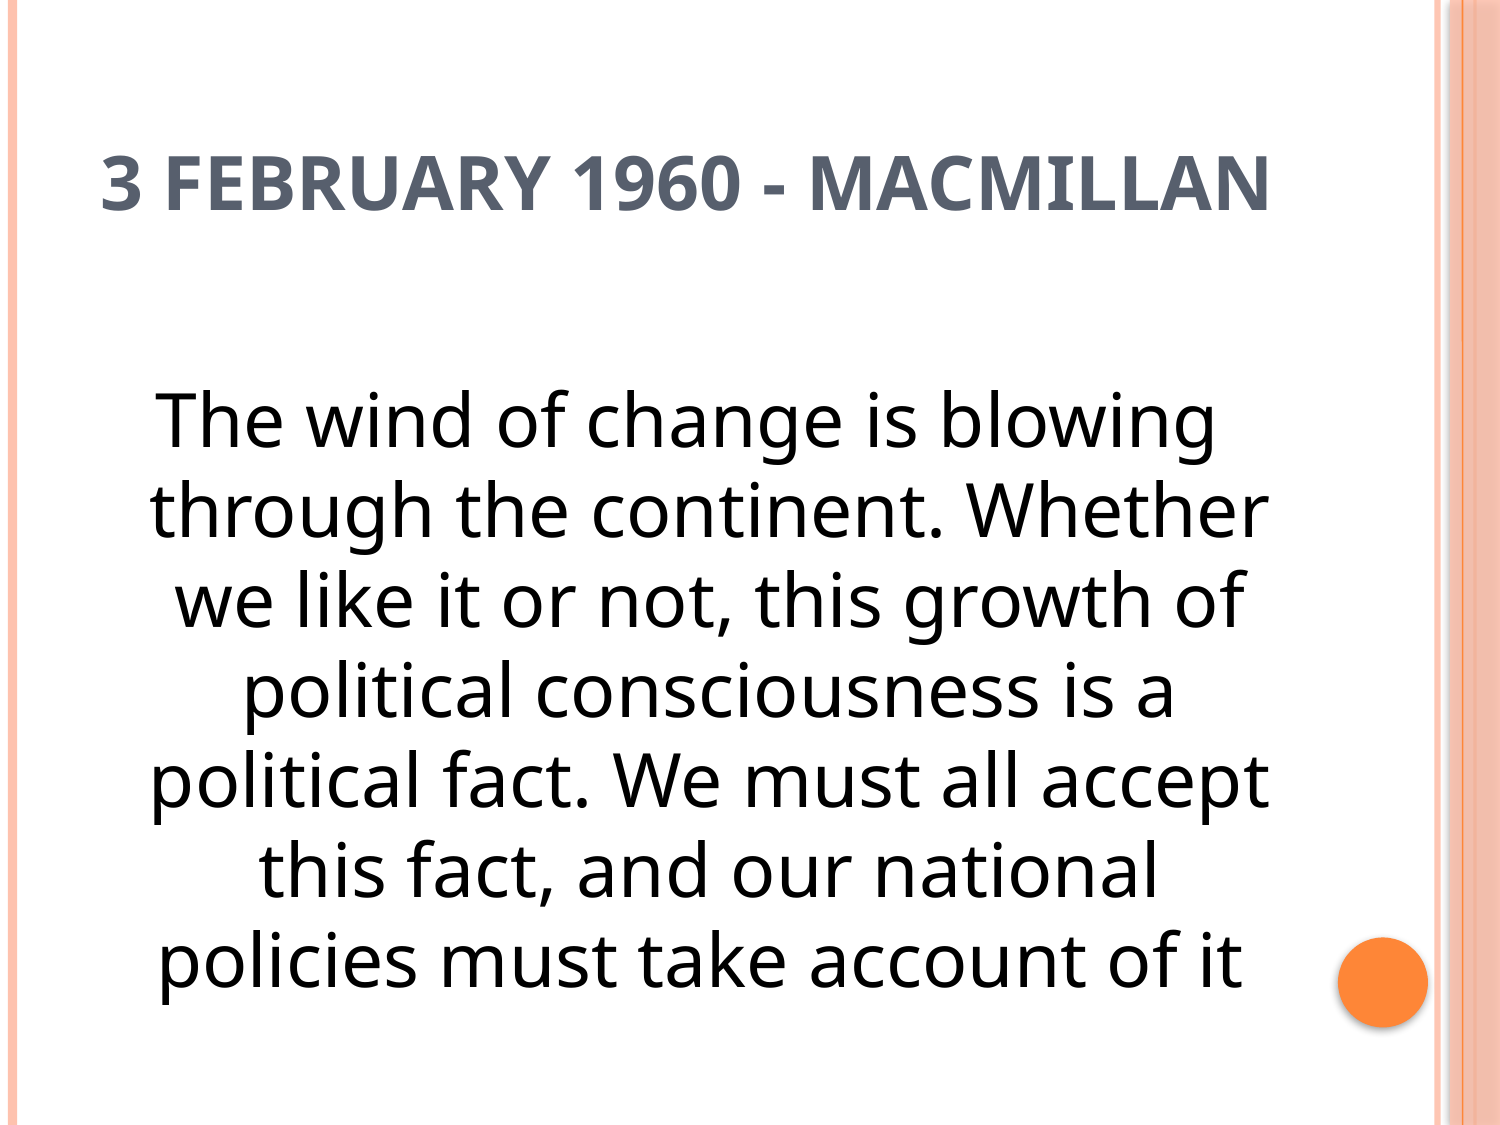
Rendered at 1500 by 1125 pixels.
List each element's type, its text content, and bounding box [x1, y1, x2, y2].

title 3 february 1960 - MACMILLAN [75, 45, 1300, 233]
list The wind of change is blowing through the continent. Whether we like it or not, this growth of political consciousness is a political fact. We must all accept this fact, and our national policies must take account of it [75, 262, 1300, 1062]
